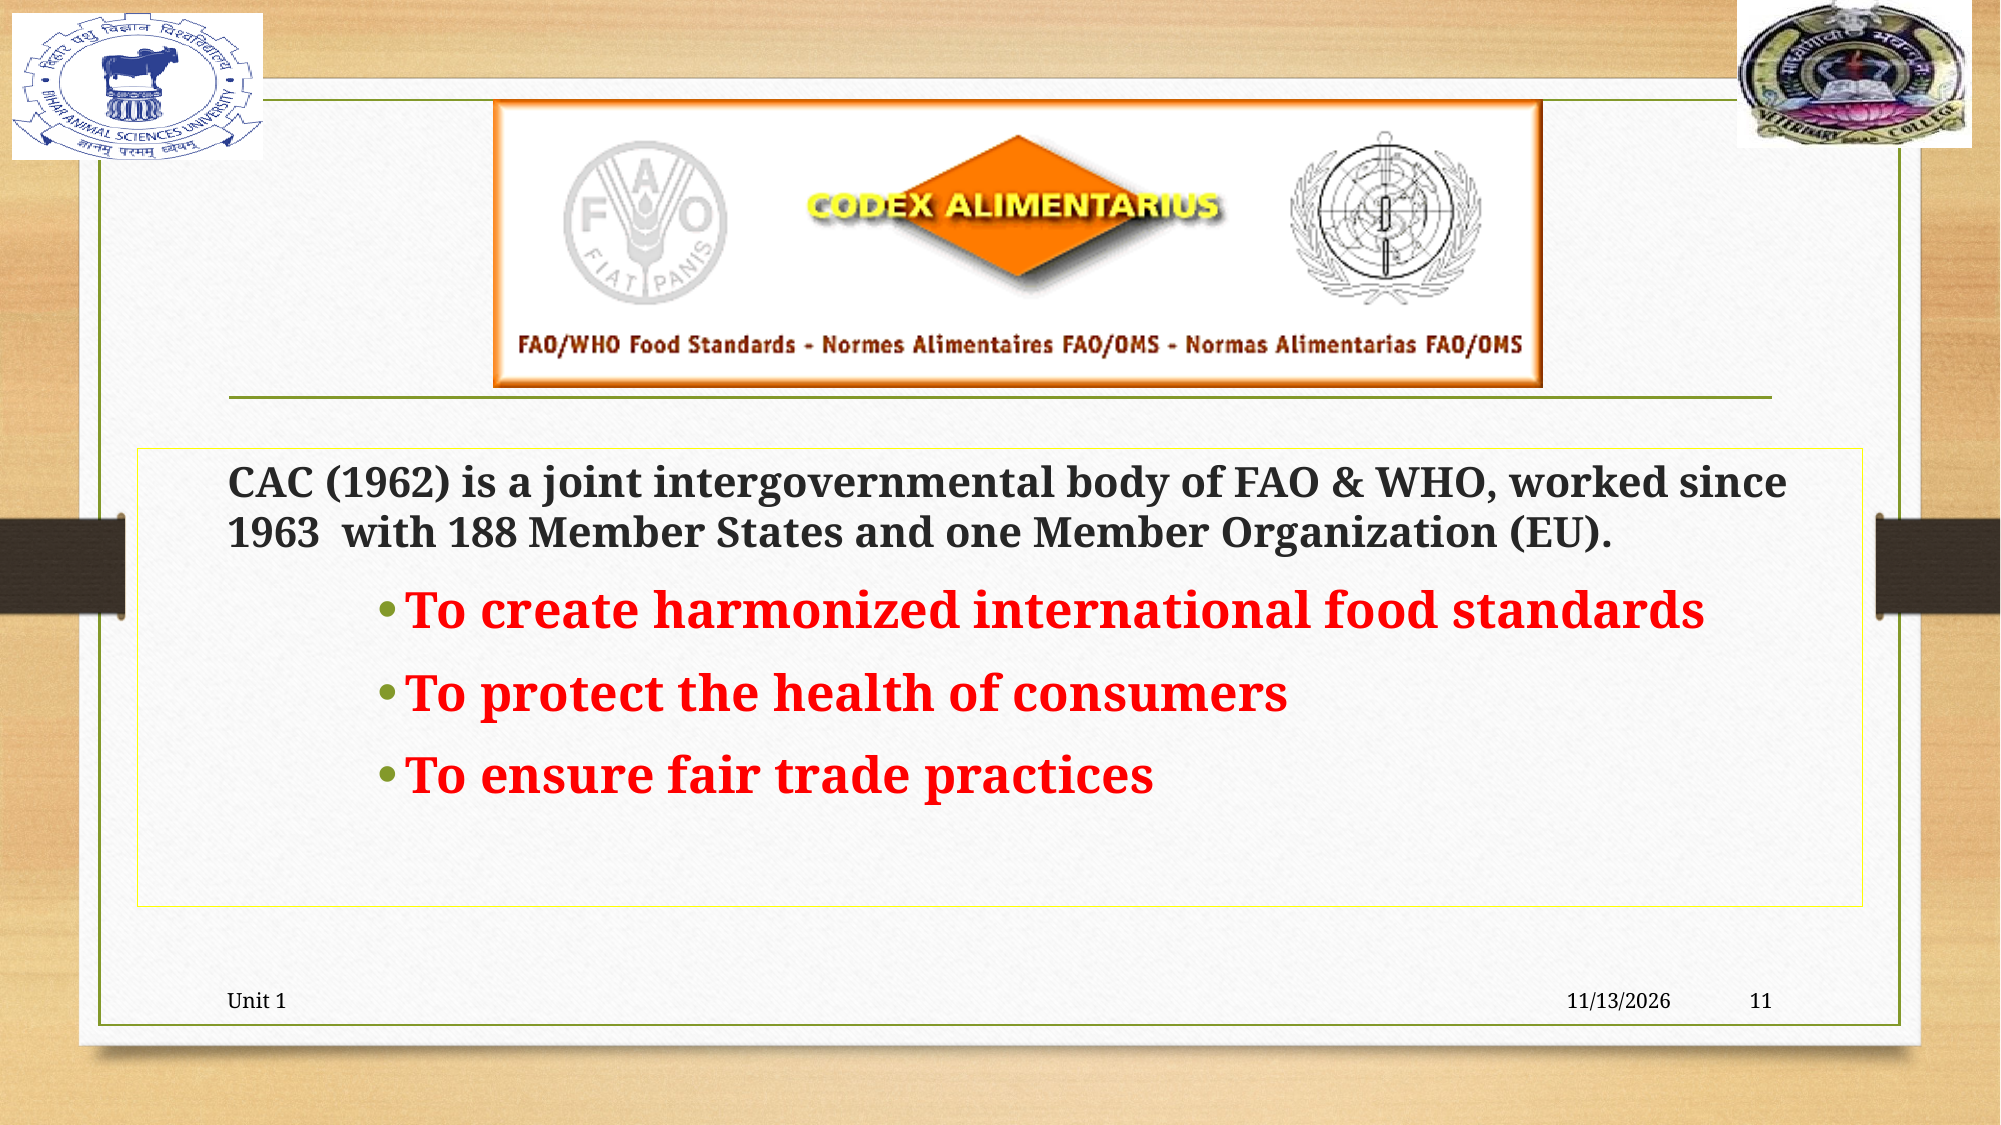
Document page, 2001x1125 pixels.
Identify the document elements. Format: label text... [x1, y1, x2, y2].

footer Unit 1 [212, 979, 1411, 1025]
slide_number 11 [1698, 979, 1788, 1025]
picture [0, 0, 2001, 1125]
list CAC (1962) is a joint intergovernmental body of FAO & WHO, worked since 1963 with 188 Member States and one Member Organization (EU). To create harmonized international food standards To protect the health of consumers To ensure fair trade practices [137, 448, 1863, 907]
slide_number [1423, 979, 1686, 1025]
